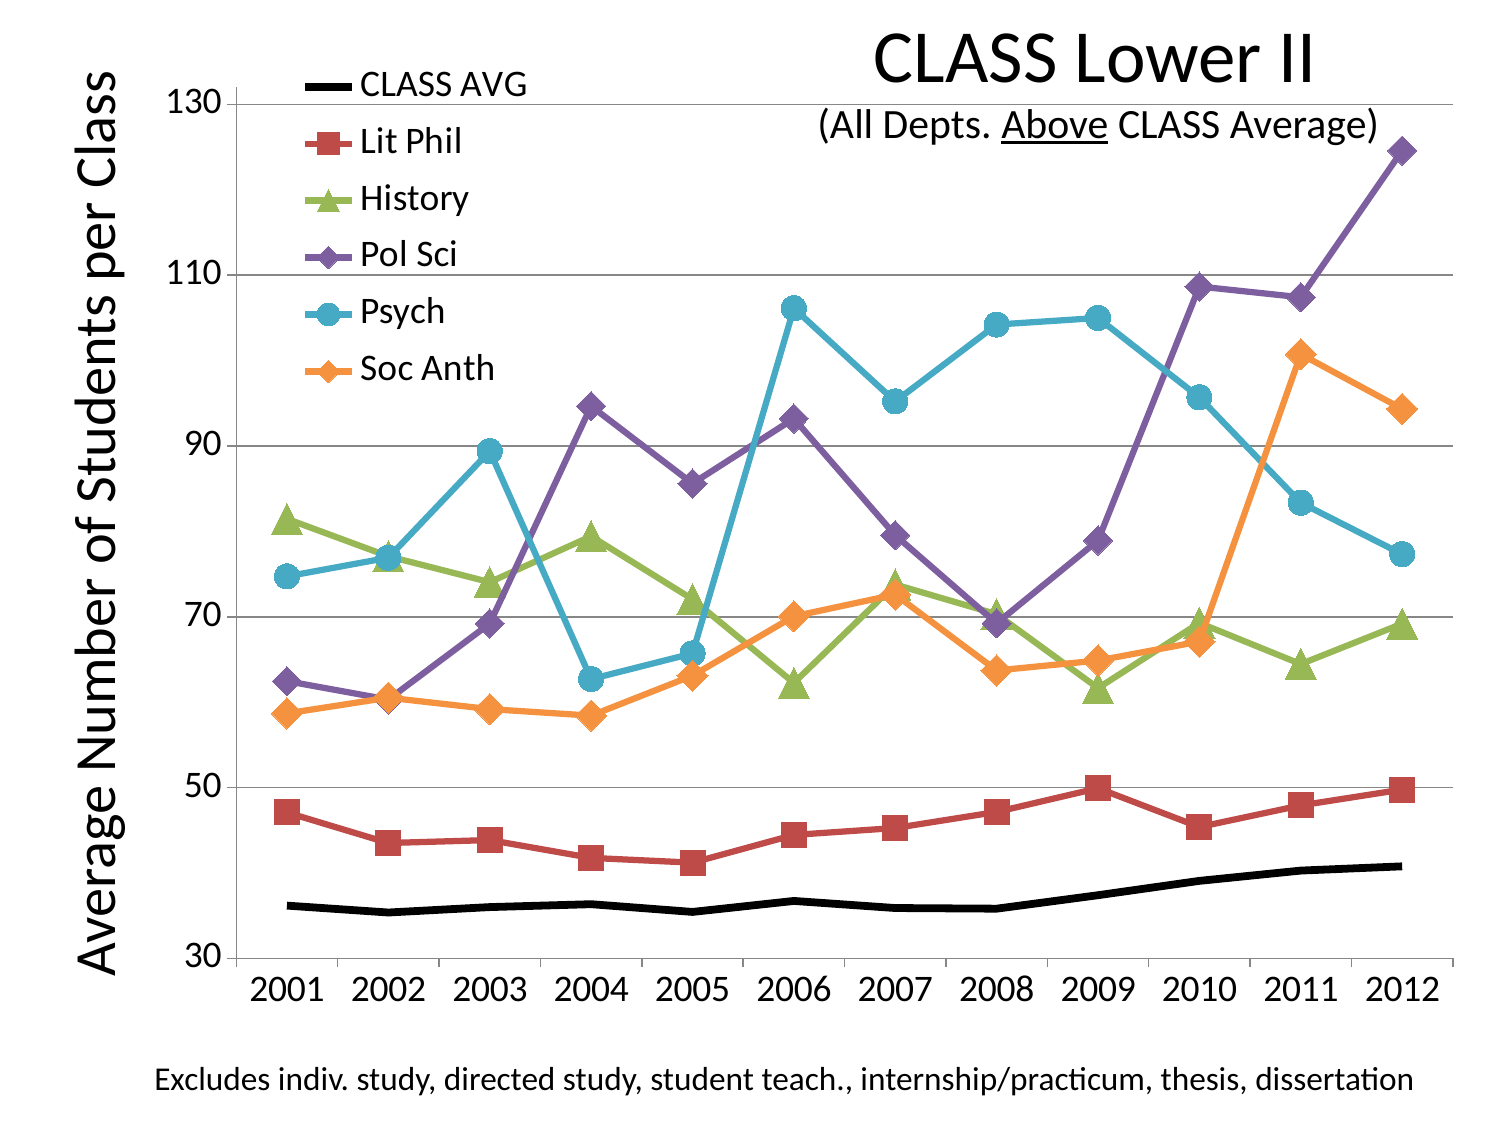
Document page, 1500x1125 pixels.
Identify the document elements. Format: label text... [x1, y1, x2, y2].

chart [149, 0, 1463, 1038]
text_box Excludes indiv. study, directed study, student teach., internship/practicum, thesis, dissertation [139, 1049, 1431, 1105]
text_box Average Number of Students per Class [50, 55, 135, 991]
